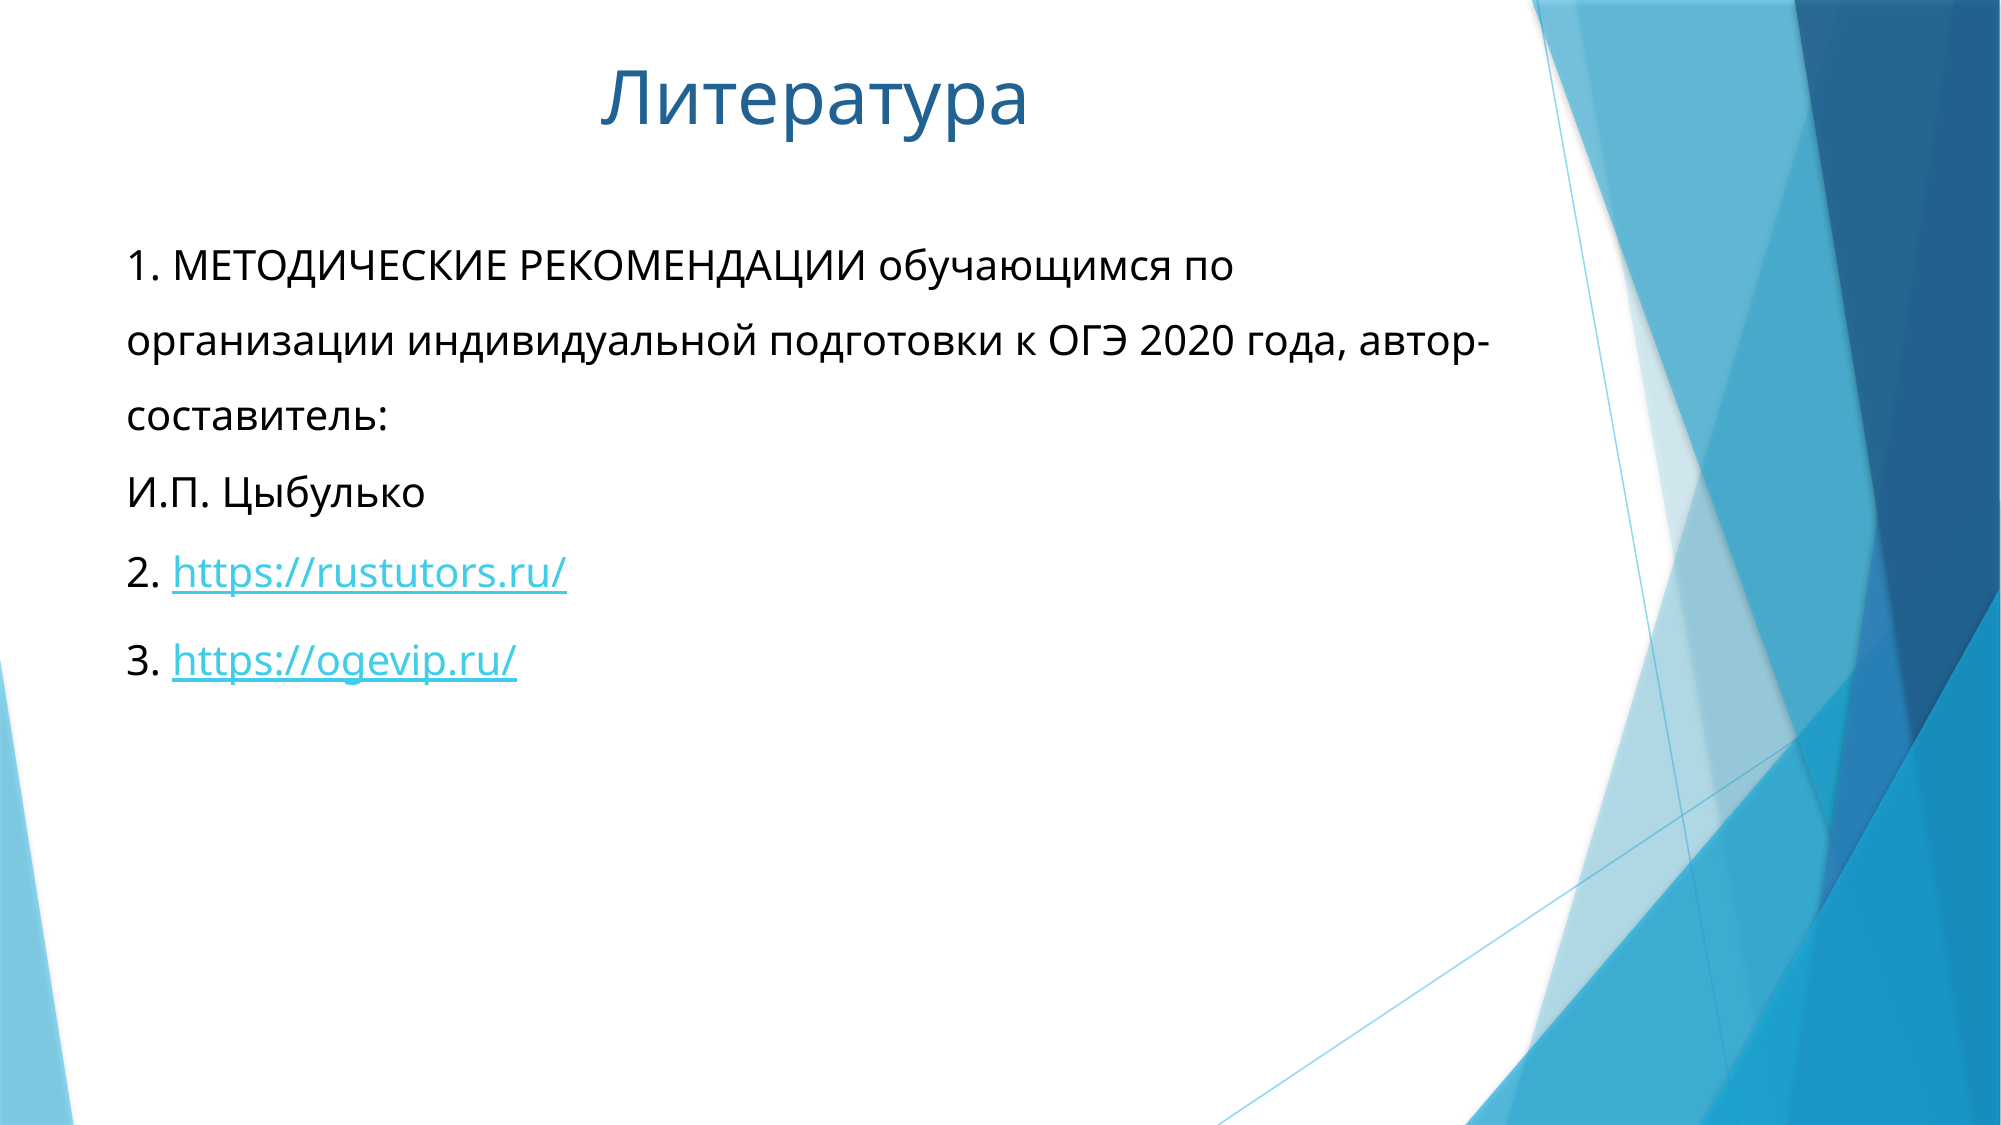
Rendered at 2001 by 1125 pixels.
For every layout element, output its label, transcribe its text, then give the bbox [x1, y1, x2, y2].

list 1. МЕТОДИЧЕСКИЕ РЕКОМЕНДАЦИИ обучающимся по организации индивидуальной подготовки к ОГЭ 2020 года, автор-составитель: И.П. Цыбулько 2. https://rustutors.ru/ 3. https://ogevip.ru/ [111, 205, 1522, 946]
title Литература [111, 41, 1522, 197]
